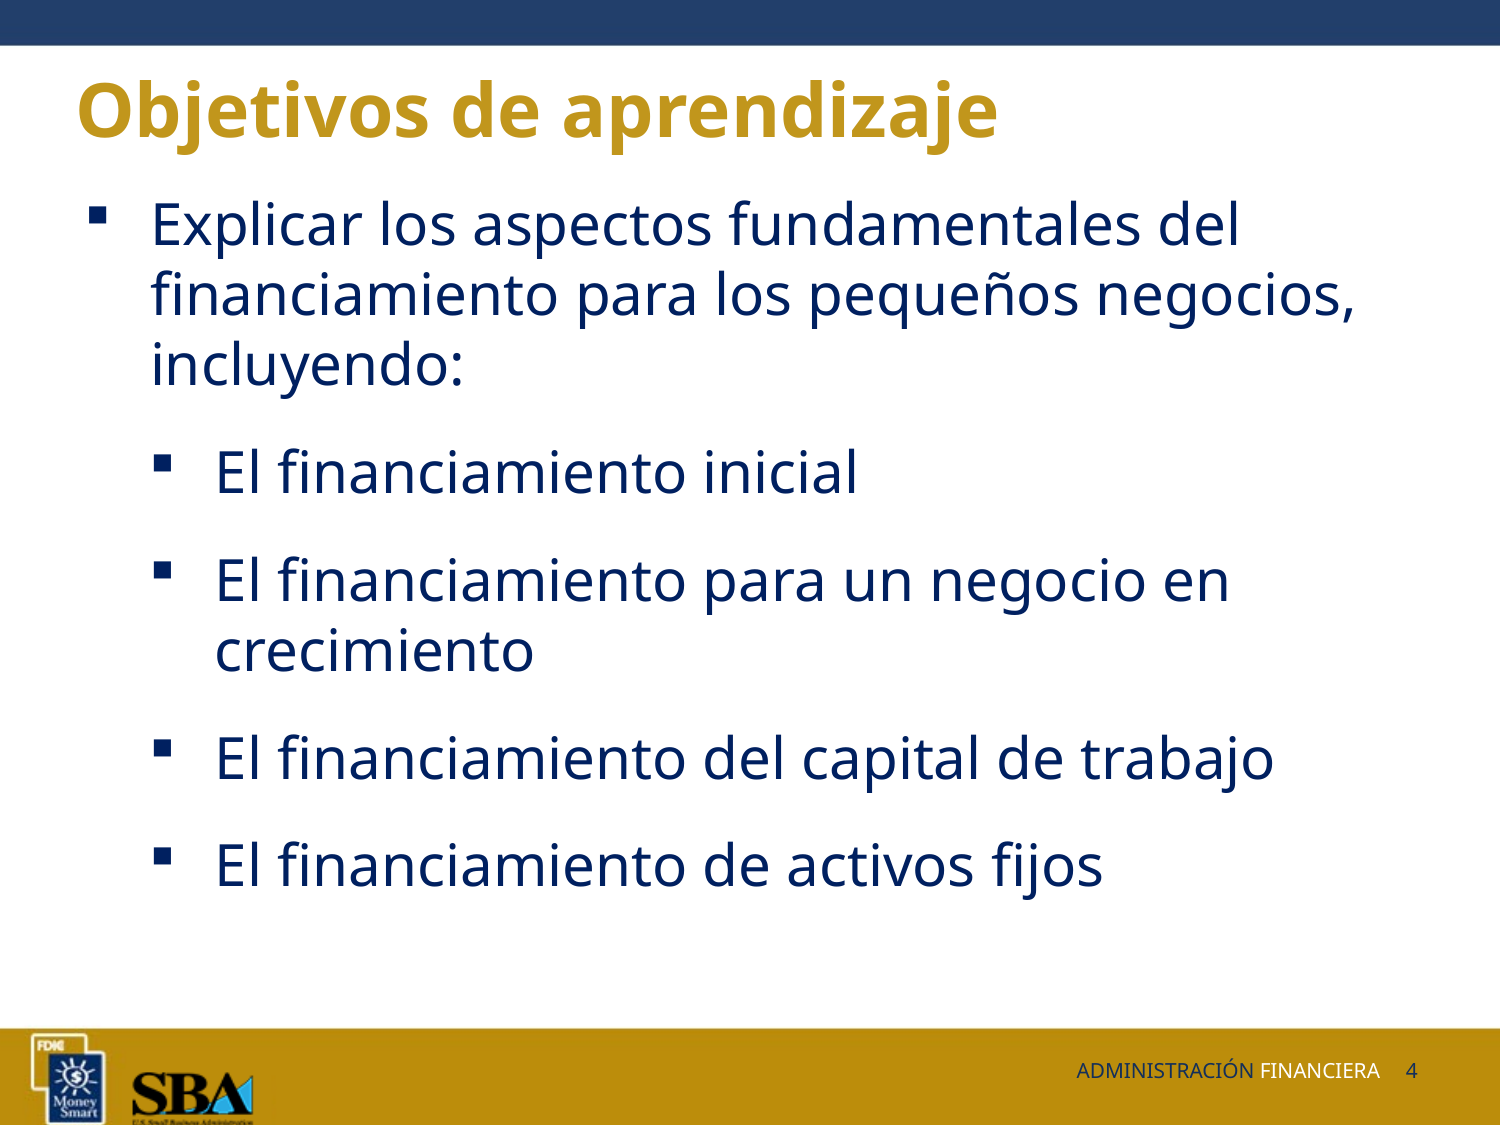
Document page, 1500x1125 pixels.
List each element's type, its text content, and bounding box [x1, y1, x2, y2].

title Objetivos de aprendizaje [75, 62, 1425, 163]
picture [0, 0, 1500, 1125]
list Explicar los aspectos fundamentales del financiamiento para los pequeños negocios, incluyendo: El financiamiento inicial El financiamiento para un negocio en crecimiento El financiamiento del capital de trabajo El financiamiento de activos fijos [75, 187, 1425, 961]
